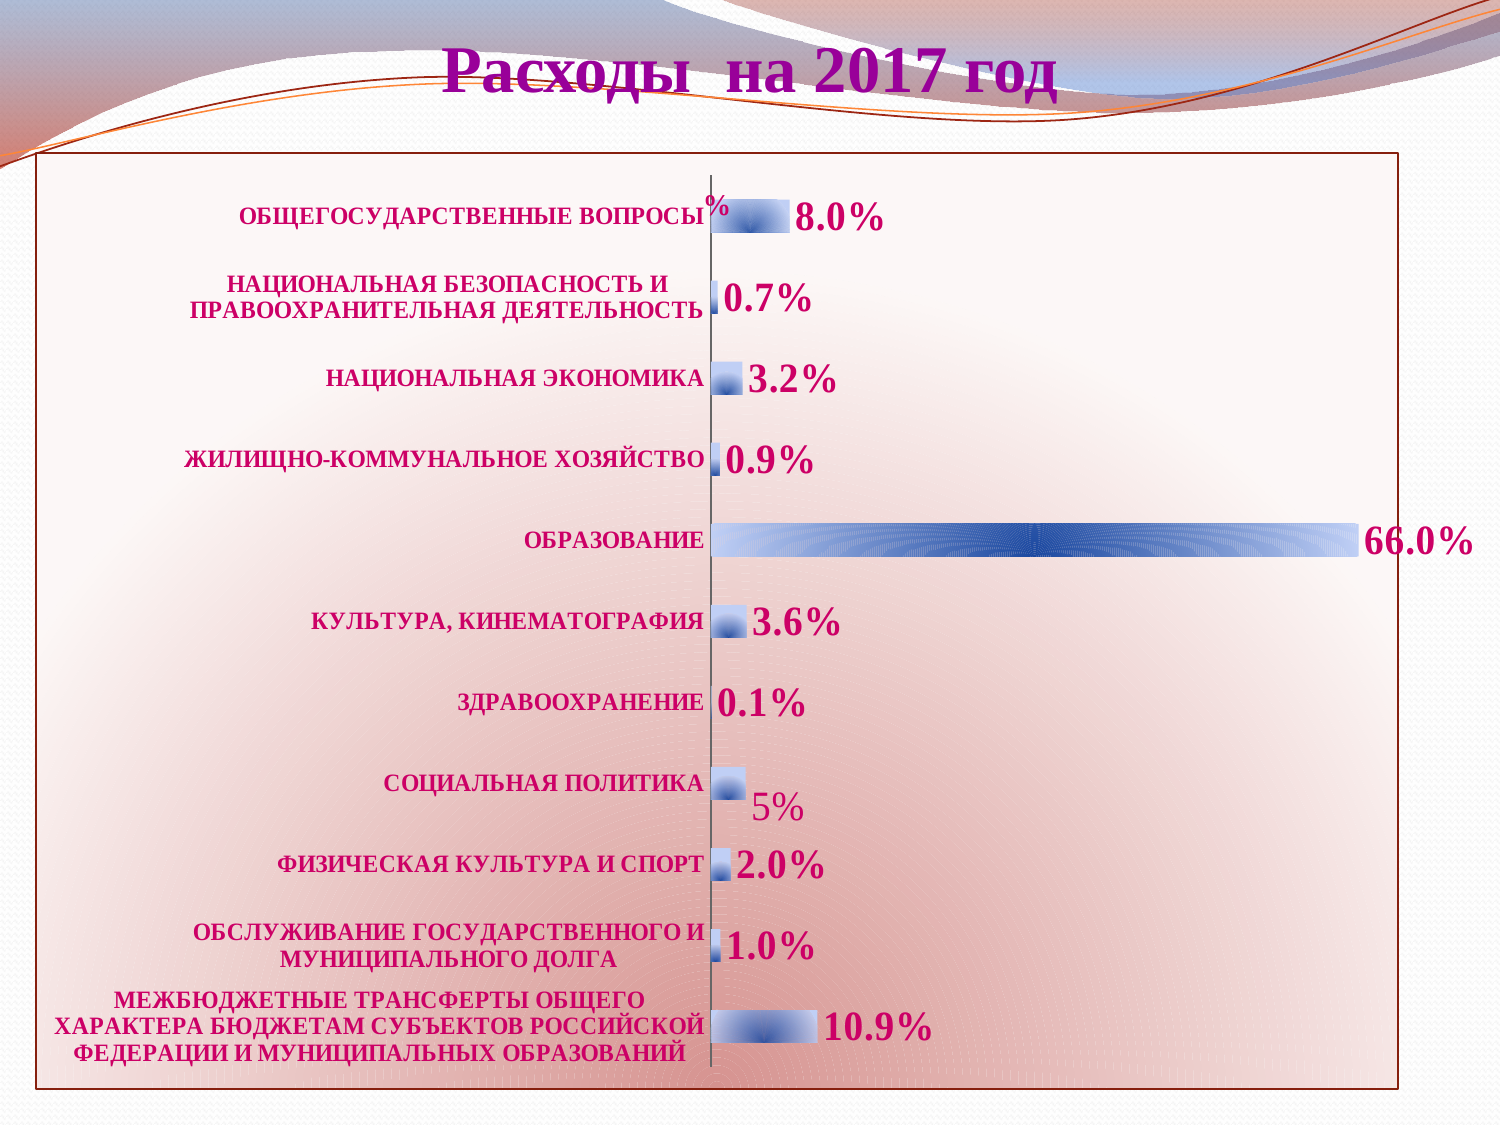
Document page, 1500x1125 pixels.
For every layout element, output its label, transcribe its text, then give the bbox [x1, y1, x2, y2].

chart [34, 152, 1477, 1091]
title Расходы на 2017 год [0, 35, 1500, 106]
